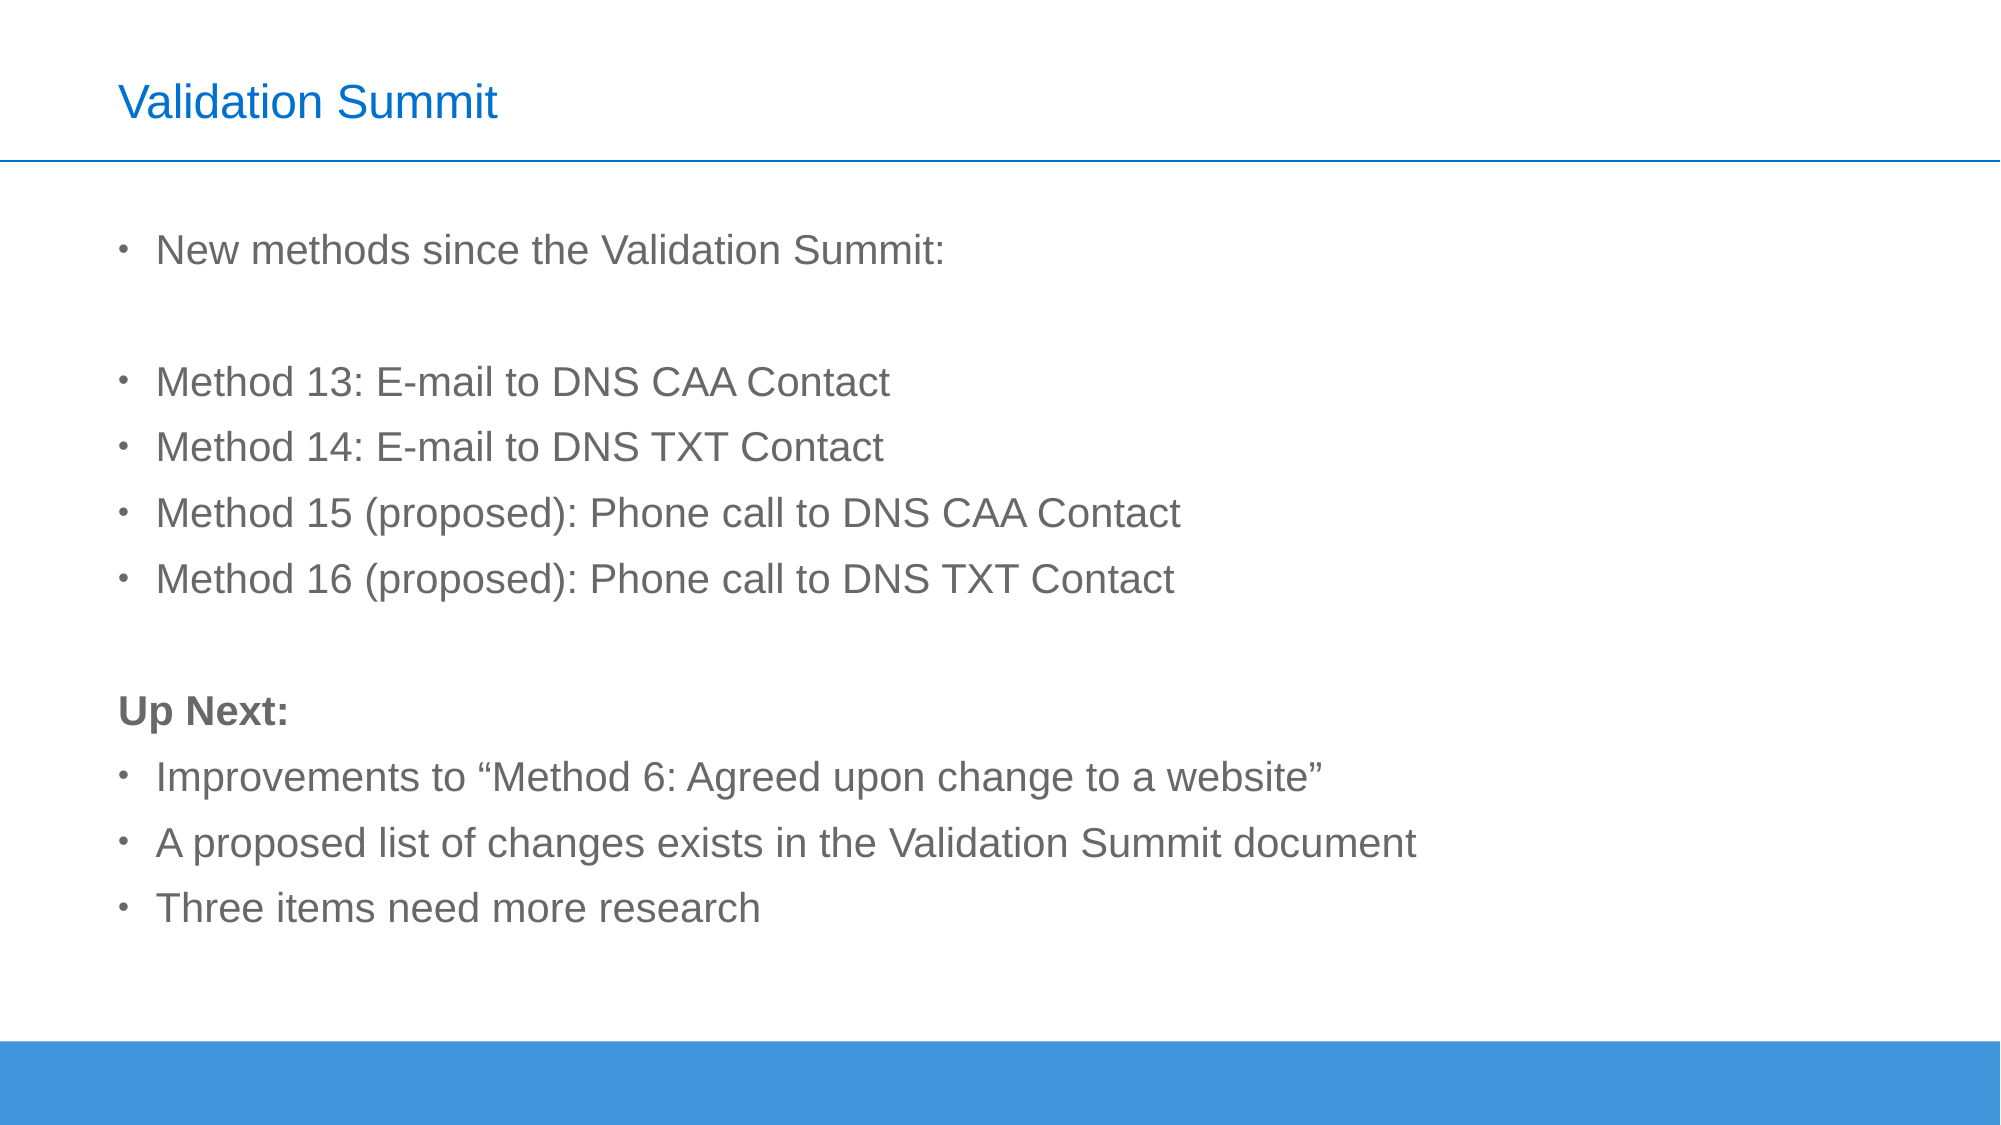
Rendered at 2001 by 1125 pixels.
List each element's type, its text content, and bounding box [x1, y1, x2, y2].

list New methods since the Validation Summit: Method 13: E-mail to DNS CAA Contact Method 14: E-mail to DNS TXT Contact Method 15 (proposed): Phone call to DNS CAA Contact Method 16 (proposed): Phone call to DNS TXT Contact Up Next: Improvements to “Method 6: Agreed upon change to a website” A proposed list of changes exists in the Validation Summit document Three items need more research [103, 220, 1897, 989]
title Validation Summit [103, 69, 1457, 137]
